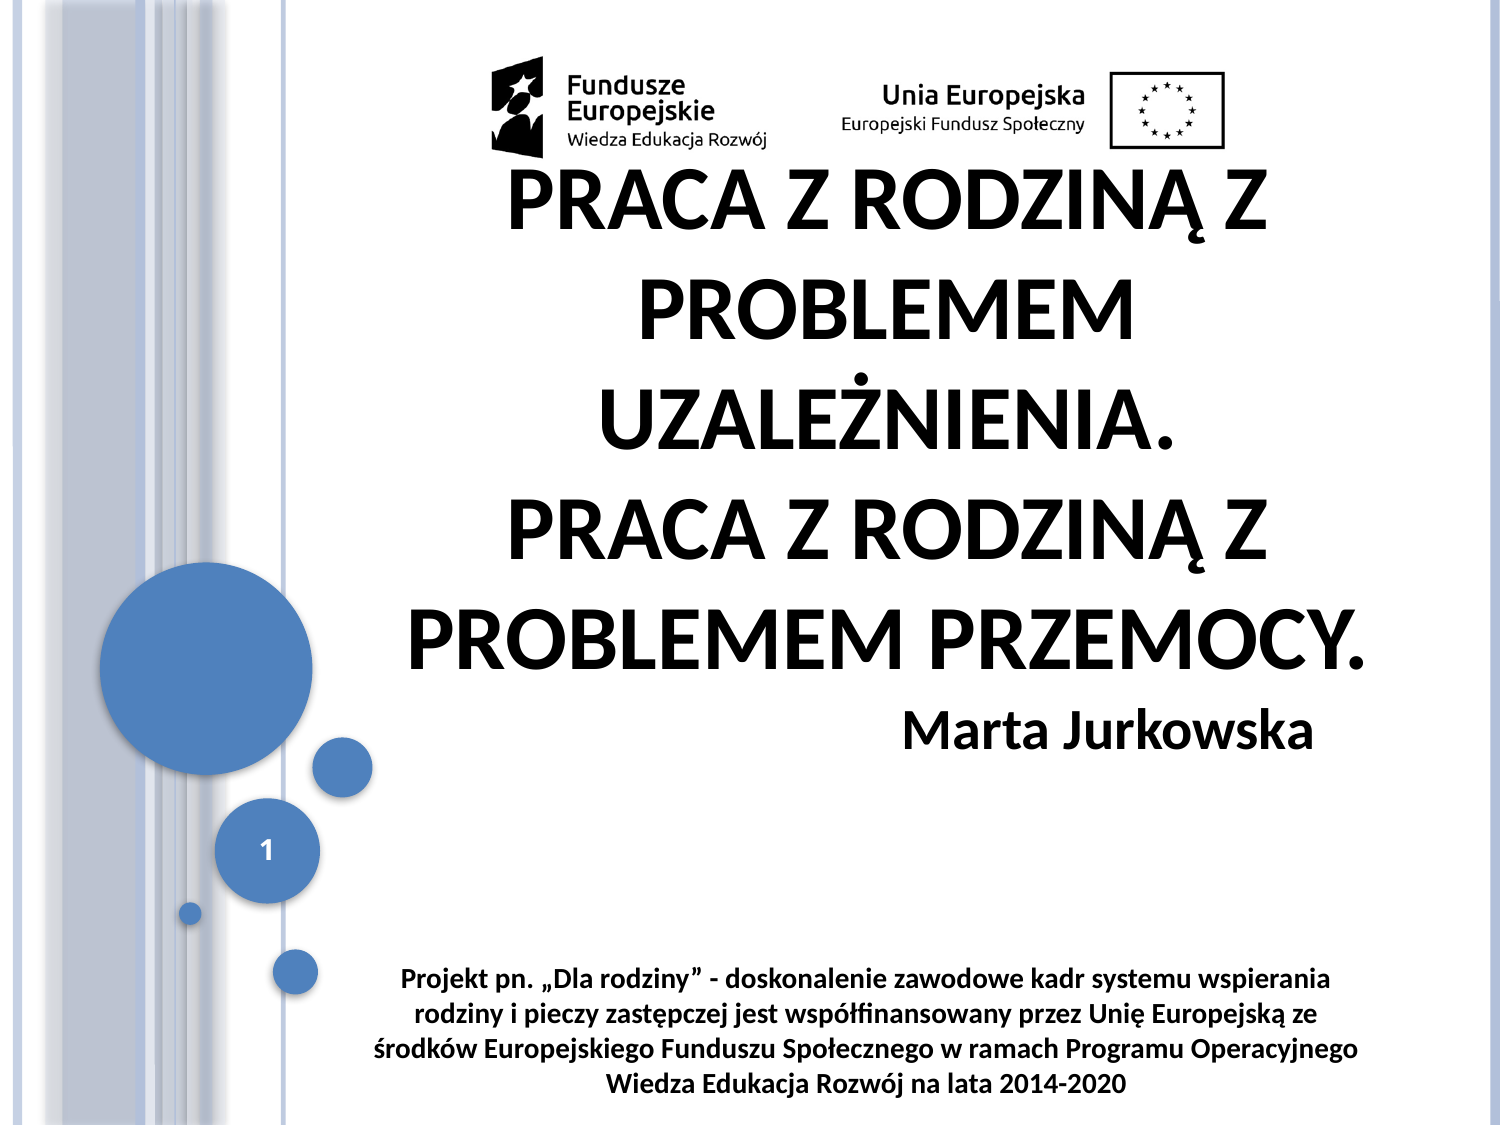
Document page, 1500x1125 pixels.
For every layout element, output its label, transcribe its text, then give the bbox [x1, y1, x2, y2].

picture [466, 30, 1250, 184]
text_box Projekt pn. „Dla rodziny” - doskonalenie zawodowe kadr systemu wspierania rodziny i pieczy zastępczej jest współfinansowany przez Unię Europejską ze środków Europejskiego Funduszu Społecznego w ramach Programu Operacyjnego Wiedza Edukacja Rozwój na lata 2014-2020 [344, 952, 1388, 1107]
title Praca z rodziną z problemem uzależnienia. Praca z rodziną z problemem przemocy. [364, 314, 1412, 622]
text_box Marta Jurkowska [773, 683, 1444, 769]
slide_number 1 [217, 808, 318, 894]
